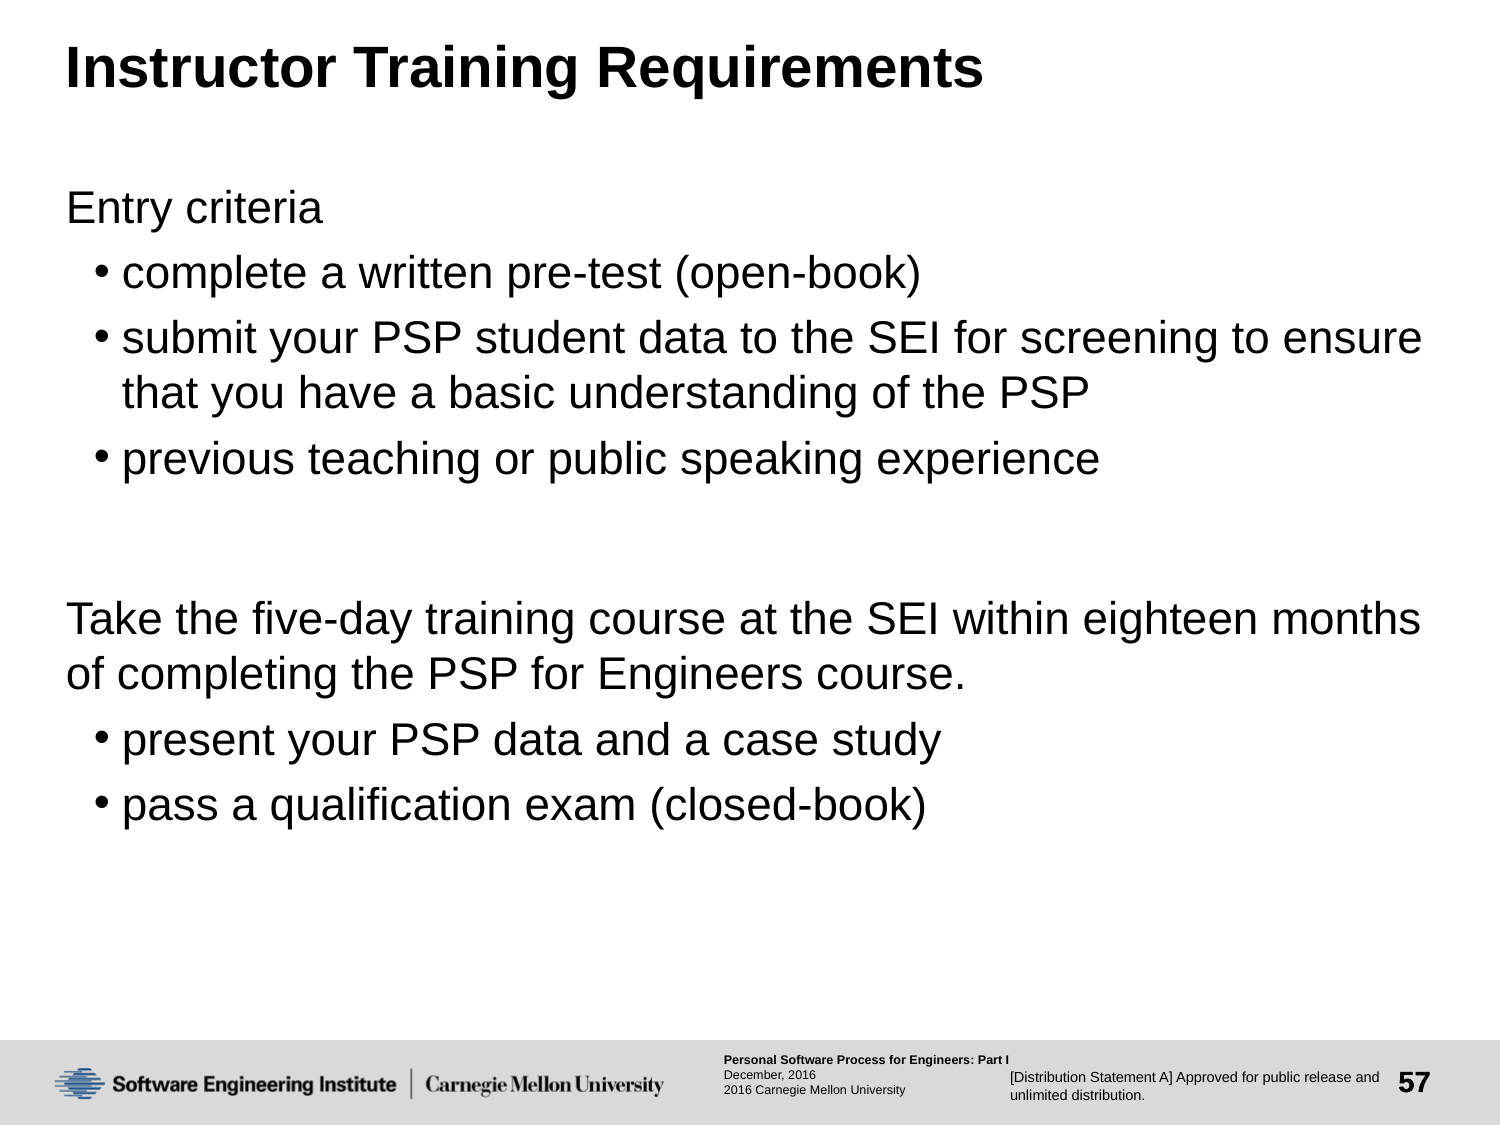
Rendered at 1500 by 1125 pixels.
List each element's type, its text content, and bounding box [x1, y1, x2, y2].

title Instructor Training Requirements [65, 37, 1313, 148]
picture [46, 1061, 673, 1104]
list Entry criteria complete a written pre-test (open-book) submit your PSP student data to the SEI for screening to ensure that you have a basic understanding of the PSP previous teaching or public speaking experience Take the five-day training course at the SEI within eighteen months of completing the PSP for Engineers course. present your PSP data and a case study pass a qualification exam (closed-book) [65, 177, 1431, 1000]
